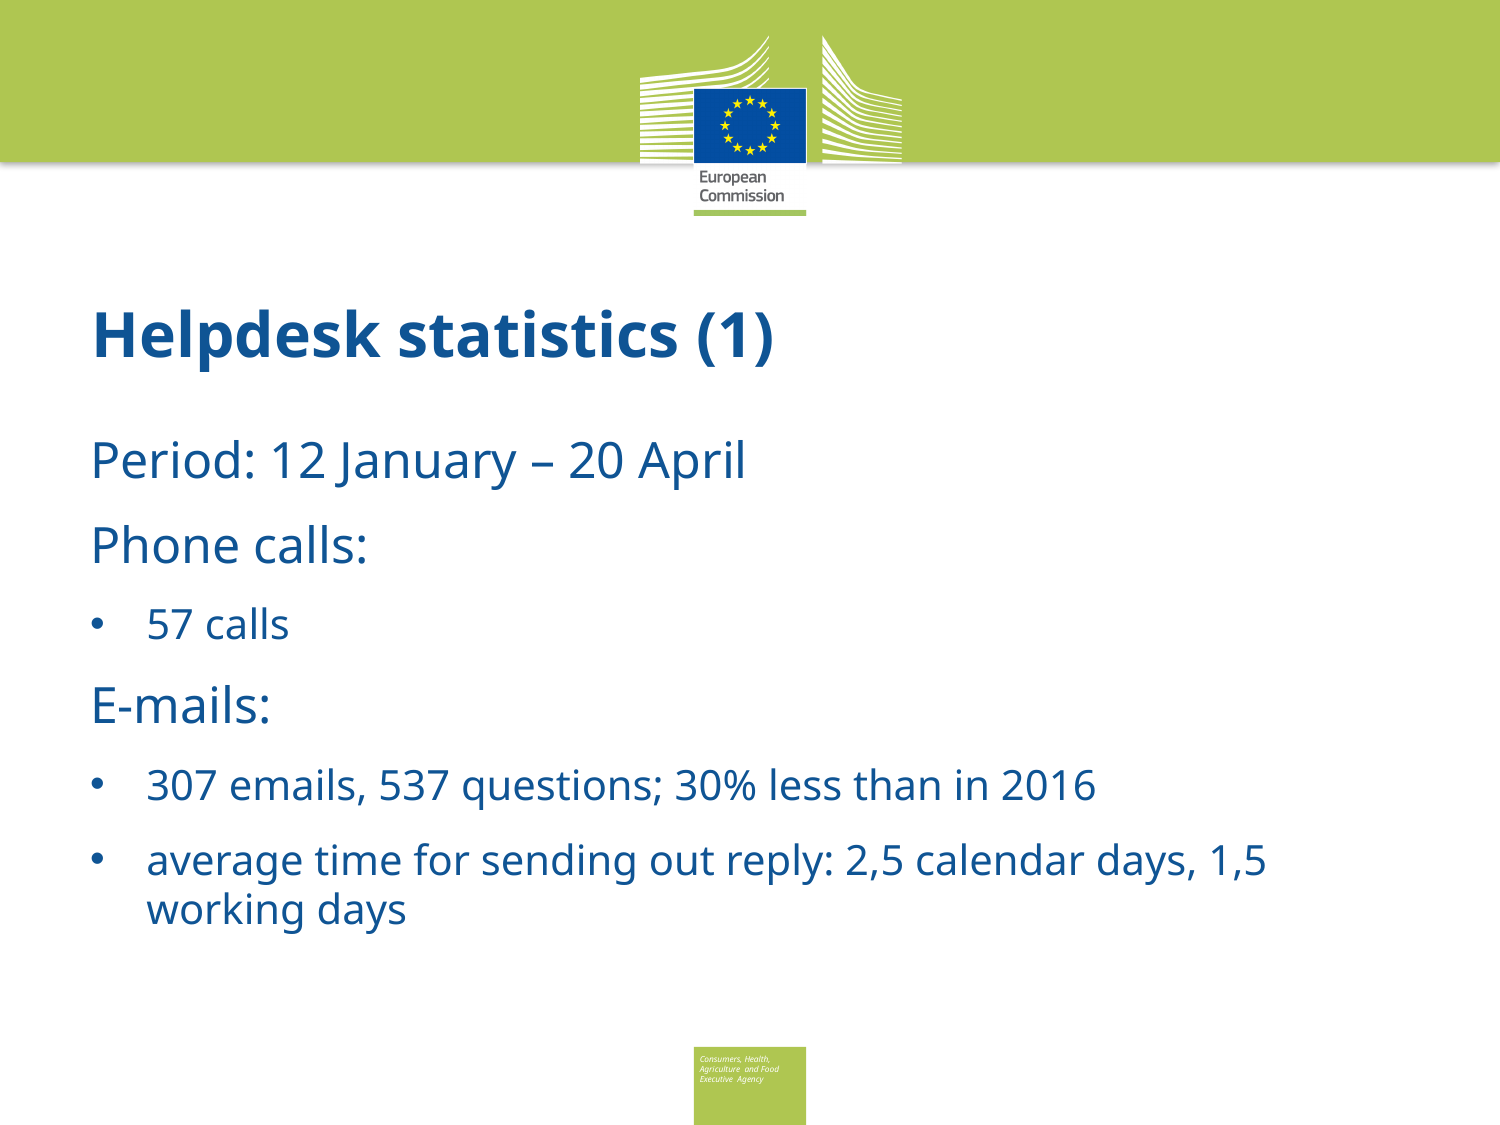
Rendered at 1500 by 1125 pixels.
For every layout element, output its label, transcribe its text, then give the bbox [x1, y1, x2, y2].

title Helpdesk statistics (1) [76, 255, 1428, 410]
picture [640, 35, 902, 216]
list Period: 12 January – 20 April Phone calls: 57 calls E-mails: 307 emails, 537 questions; 30% less than in 2016 average time for sending out reply: 2,5 calendar days, 1,5 working days [74, 420, 1426, 1018]
